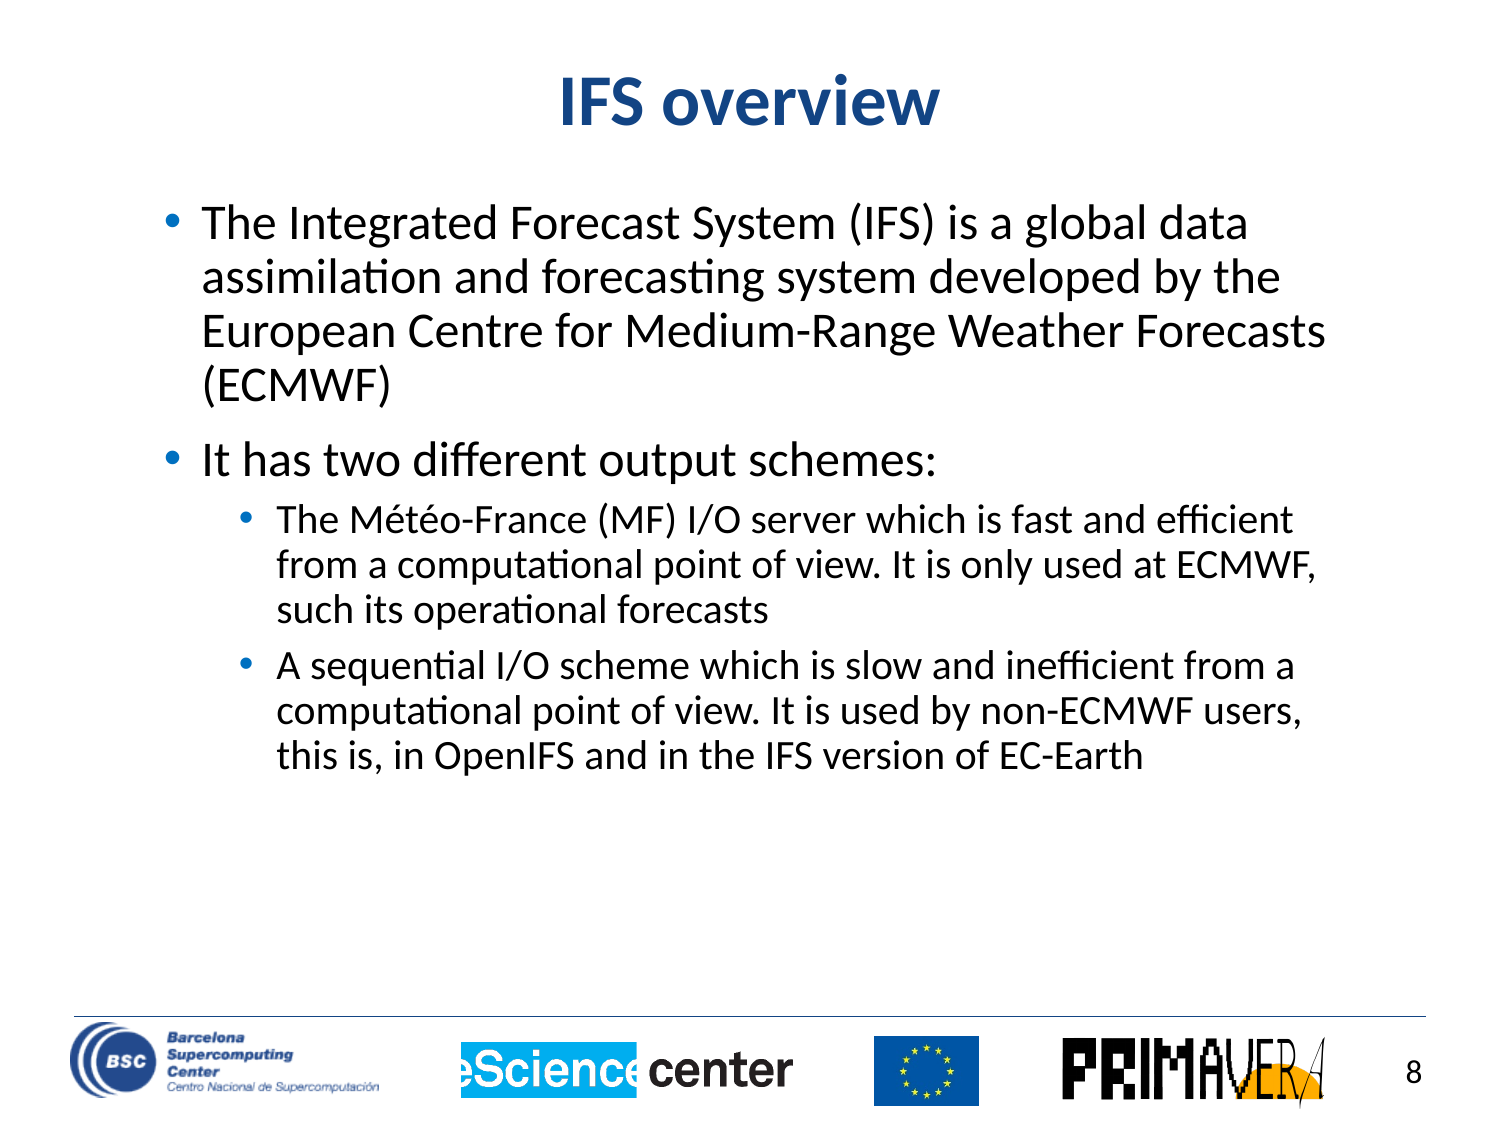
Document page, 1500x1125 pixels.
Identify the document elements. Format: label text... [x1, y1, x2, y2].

title IFS overview [192, 45, 1308, 159]
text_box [73, 1016, 1438, 1109]
list The Integrated Forecast System (IFS) is a global data assimilation and forecasting system developed by the European Centre for Medium-Range Weather Forecasts (ECMWF) It has two different output schemes: The Météo-France (MF) I/O server which is fast and efficient from a computational point of view. It is only used at ECMWF, such its operational forecasts A sequential I/O scheme which is slow and inefficient from a computational point of view. It is used by non-ECMWF users, this is, in OpenIFS and in the IFS version of EC-Earth [140, 166, 1360, 1006]
